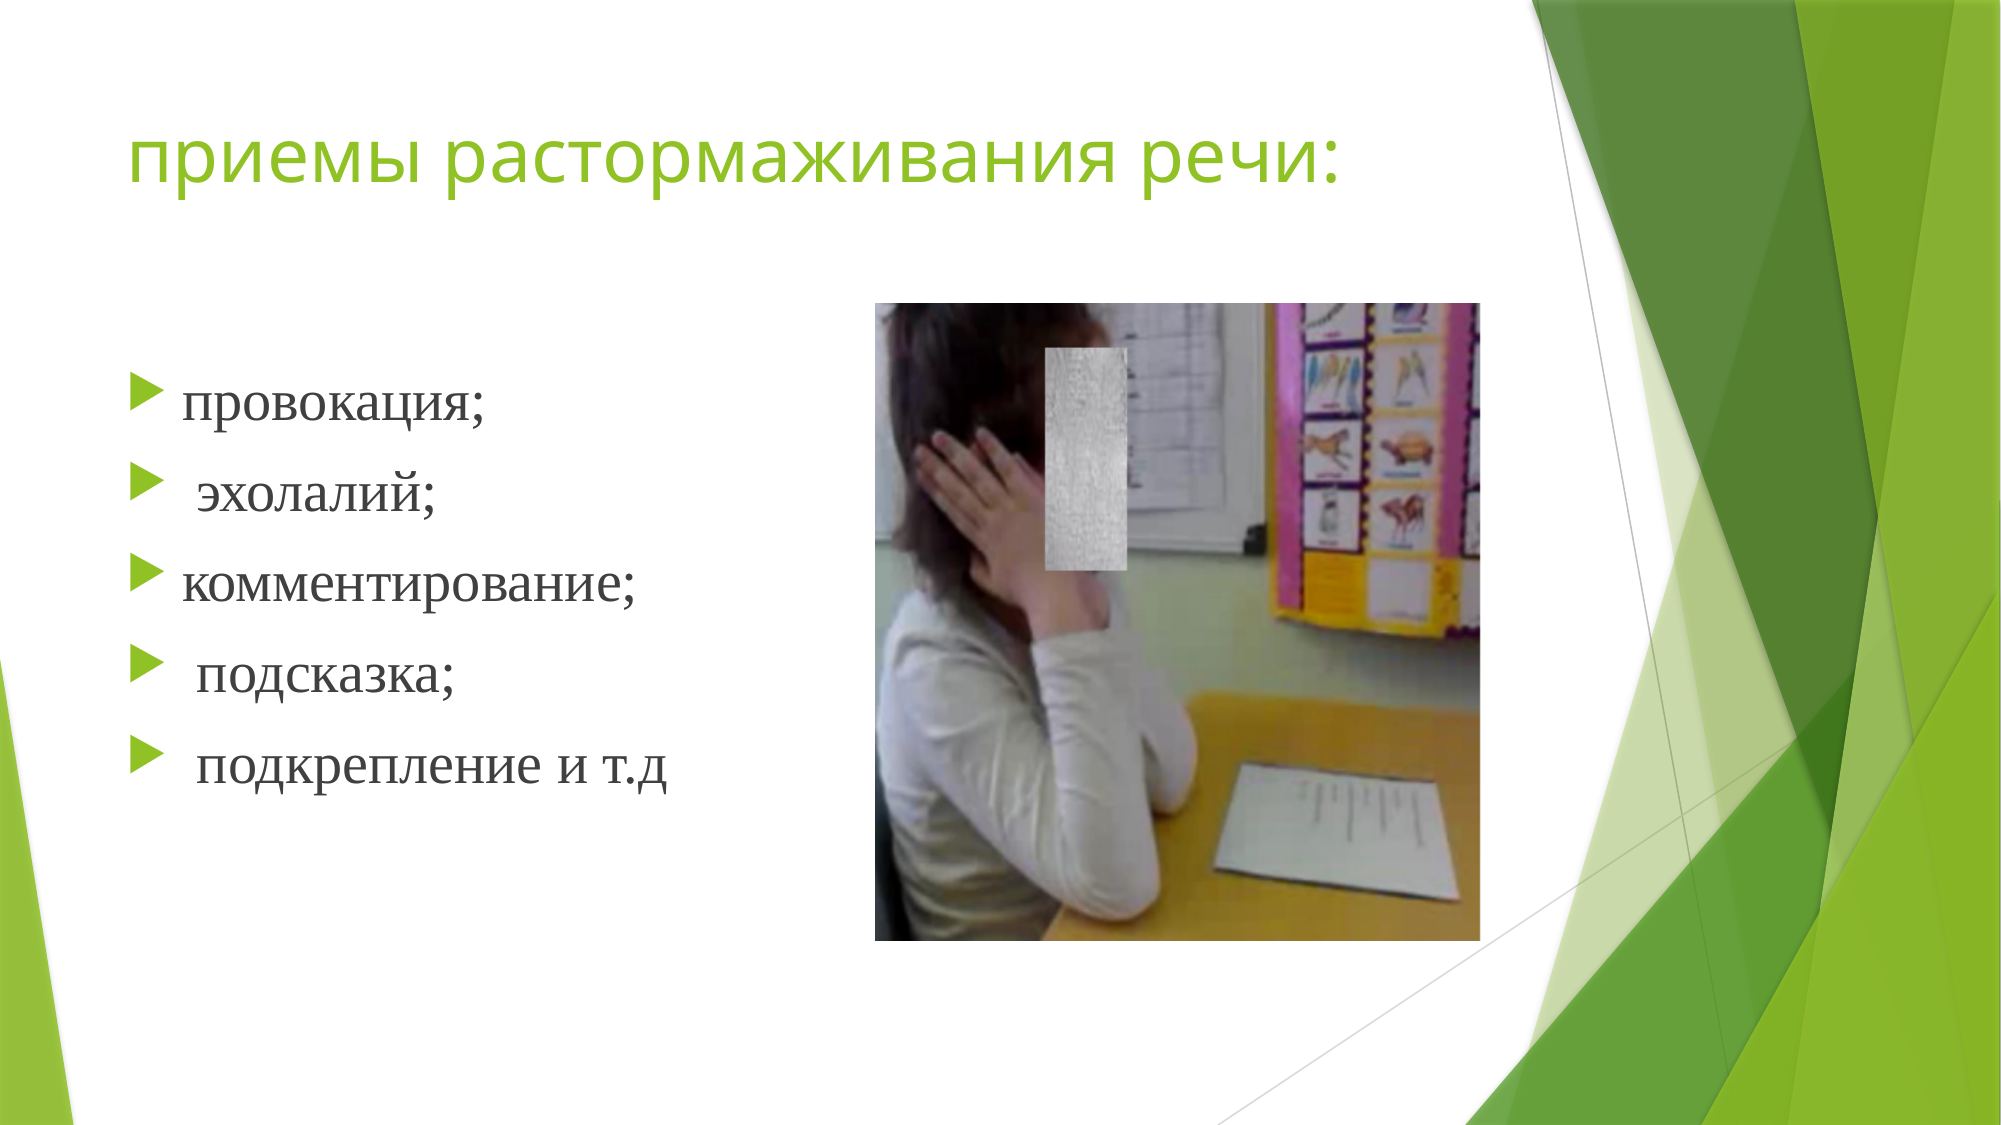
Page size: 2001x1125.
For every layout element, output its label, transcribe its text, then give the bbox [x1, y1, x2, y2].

list провокация; эхолалий; комментирование; подсказка; подкрепление и т.д [111, 354, 798, 992]
title приемы растормаживания речи: [111, 99, 1522, 317]
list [875, 303, 1486, 941]
